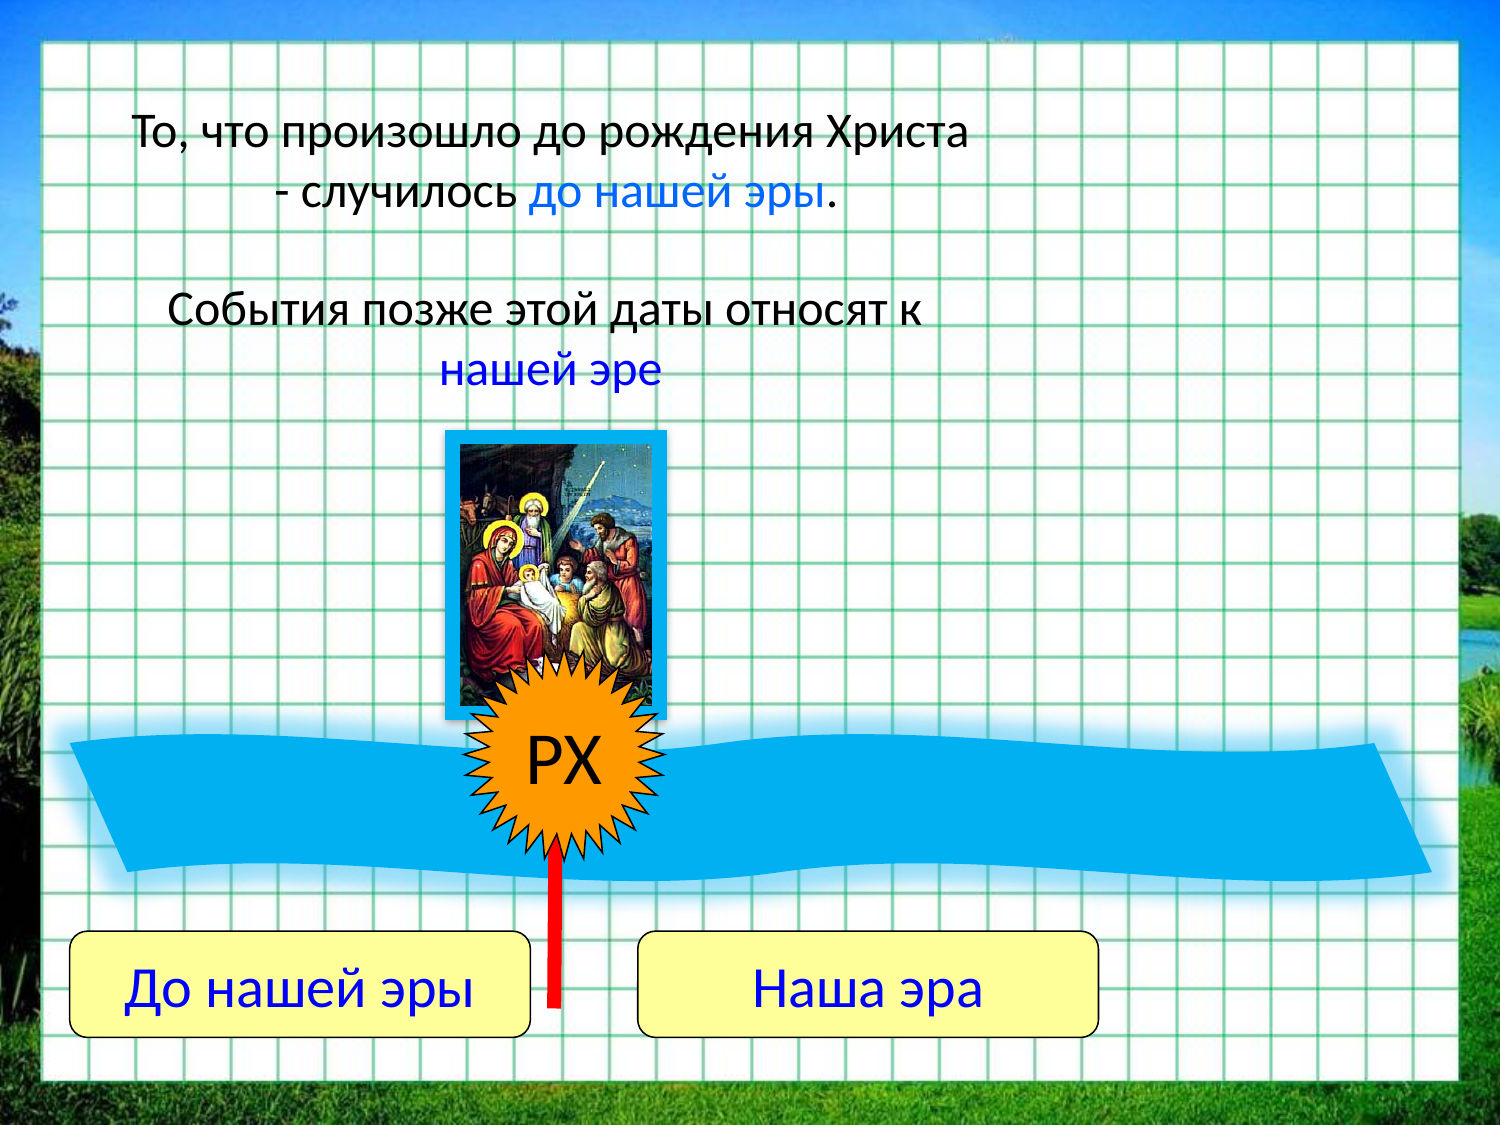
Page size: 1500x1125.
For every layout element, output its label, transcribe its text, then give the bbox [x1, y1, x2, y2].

text_box [563, 732, 1434, 884]
picture [0, 0, 1500, 1125]
text_box События позже этой даты относят к нашей эре [0, 268, 1175, 404]
text_box То, что произошло до рождения Христа - случилось до нашей эры. [116, 90, 985, 268]
text_box РХ [463, 713, 665, 861]
text_box Наша эра [637, 931, 1099, 1038]
text_box [67, 732, 548, 881]
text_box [553, 754, 557, 1009]
text_box До нашей эры [69, 931, 531, 1038]
